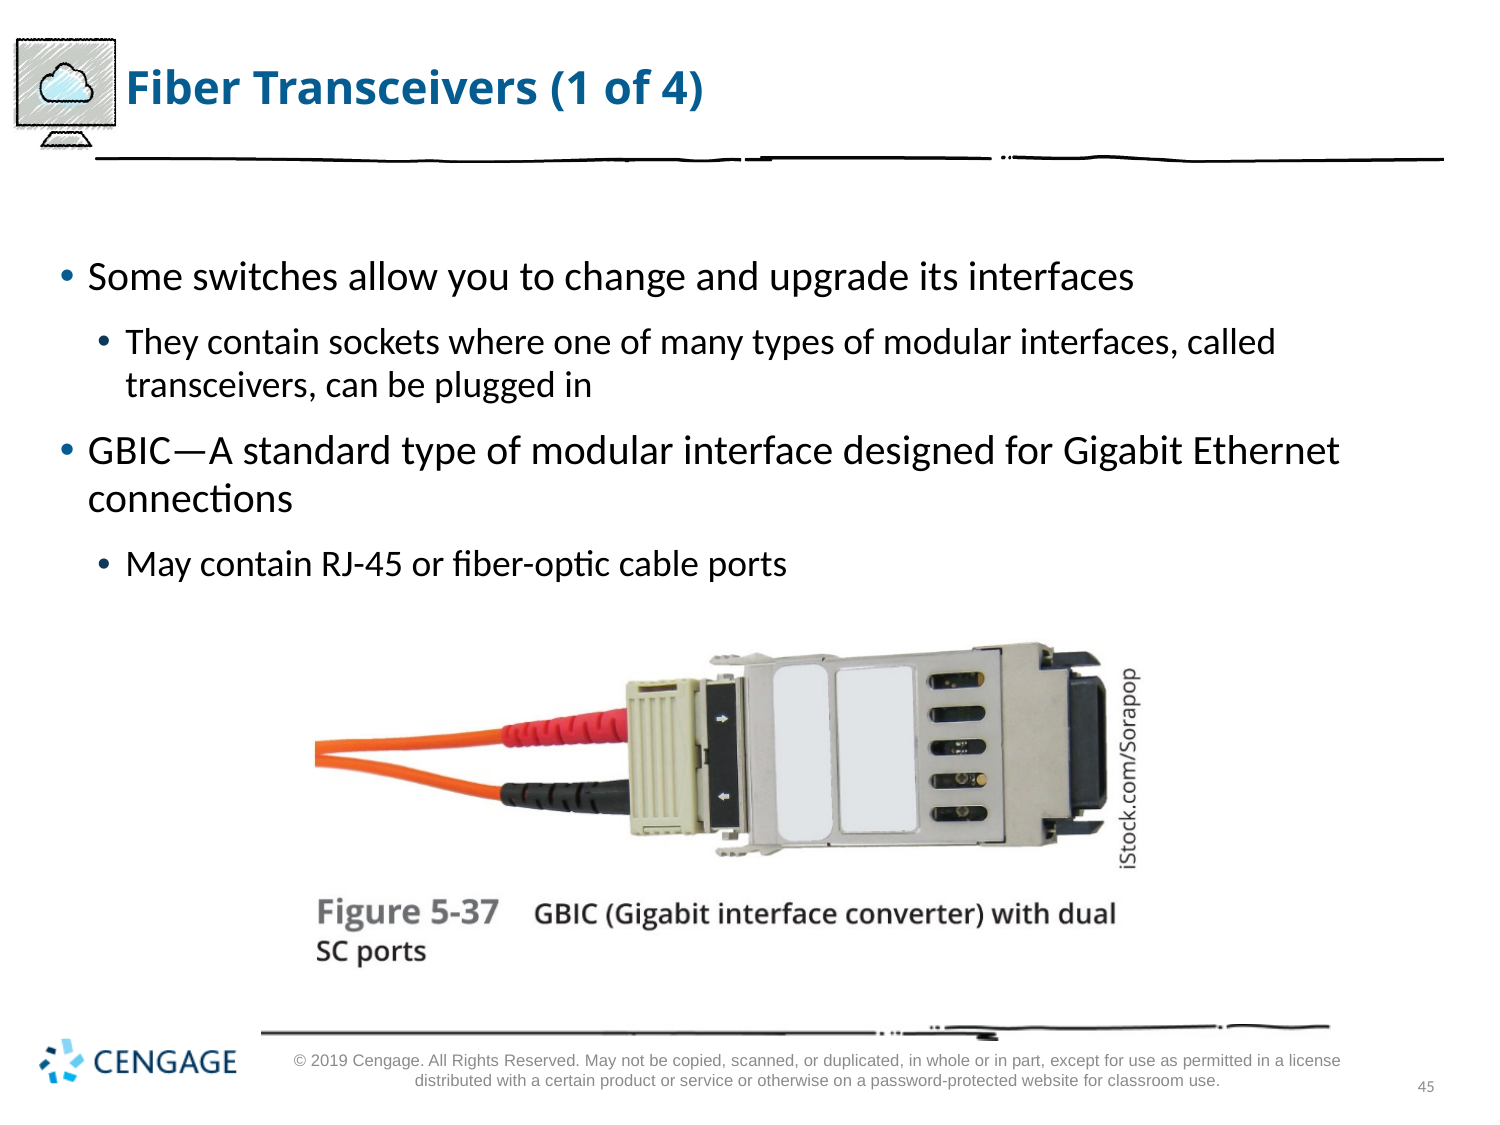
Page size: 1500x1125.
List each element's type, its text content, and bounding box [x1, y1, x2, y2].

picture [312, 638, 1144, 972]
picture [261, 1024, 1331, 1041]
footer © 2019 Cengage. All Rights Reserved. May not be copied, scanned, or duplicated, in whole or in part, except for use as permitted in a license distributed with a certain product or service or otherwise on a password-protected website for classroom use. [262, 1050, 1375, 1091]
picture [19, 1025, 249, 1096]
picture [13, 36, 117, 151]
picture [95, 155, 1444, 163]
list Some switches allow you to change and upgrade its interfaces They contain sockets where one of many types of modular interfaces, called transceivers, can be plugged in G B I C—A standard type of modular interface designed for Gigabit Ethernet connections May contain RJ-45 or fiber-optic cable ports [59, 252, 1441, 589]
title Fiber Transceivers (1 of 4) [125, 66, 1442, 116]
